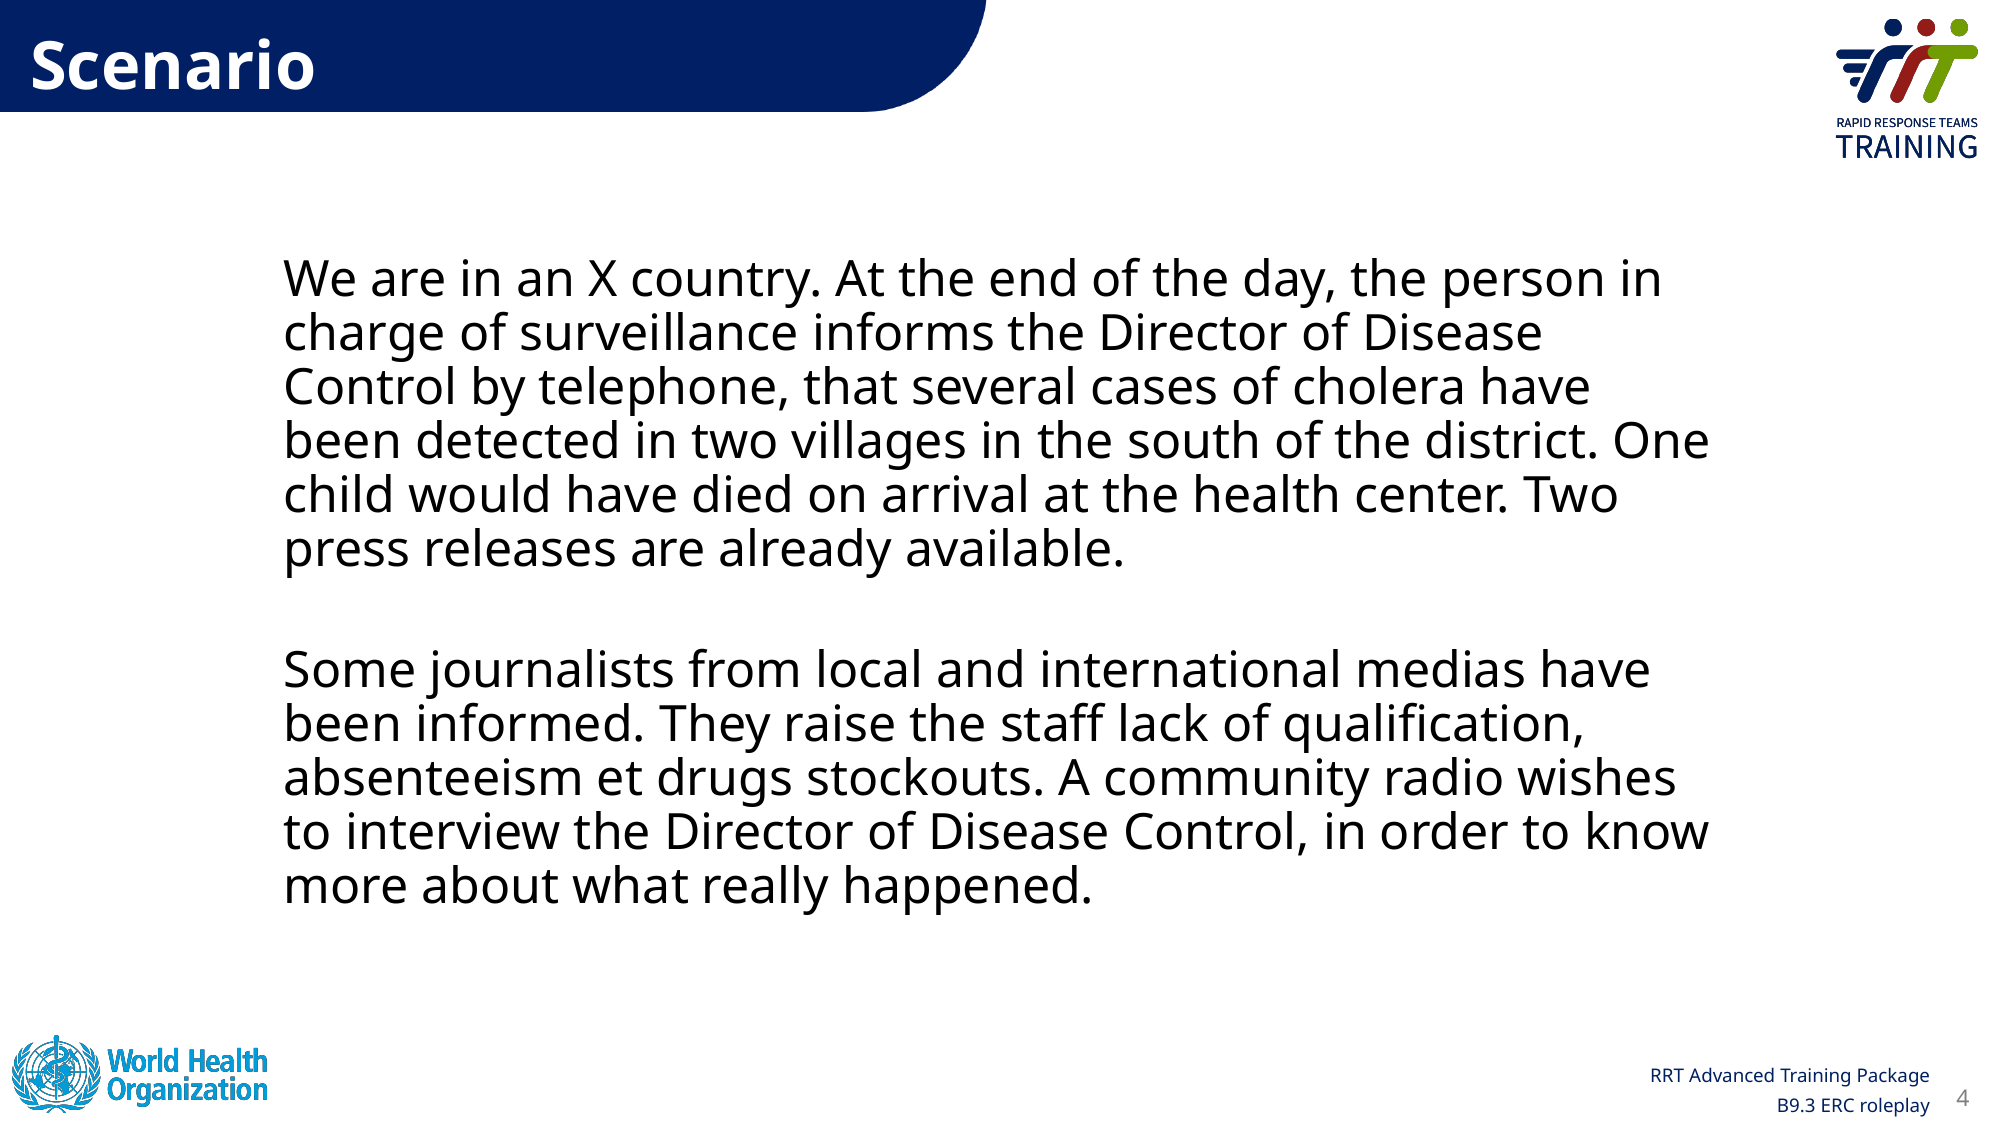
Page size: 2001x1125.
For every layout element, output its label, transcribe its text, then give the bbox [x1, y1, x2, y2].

picture [30, 1083, 37, 1091]
picture [12, 1083, 48, 1113]
list We are in an X country. At the end of the day, the person in charge of surveillance informs the Director of Disease Control by telephone, that several cases of cholera have been detected in two villages in the south of the district. One child would have died on arrival at the health center. Two press releases are already available. Some journalists from local and international medias have been informed. They raise the staff lack of qualification, absenteeism et drugs stockouts. A community radio wishes to interview the Director of Disease Control, in order to know more about what really happened. [275, 245, 1724, 880]
picture [24, 1054, 36, 1087]
picture [12, 1035, 54, 1068]
picture [22, 1062, 26, 1077]
picture [0, 0, 987, 112]
picture [50, 1108, 62, 1113]
picture [36, 1088, 78, 1105]
picture [46, 1056, 54, 1062]
title Scenario [22, 14, 1490, 122]
picture [59, 1035, 267, 1113]
picture [40, 1062, 47, 1070]
picture [1835, 19, 1978, 167]
picture [34, 1054, 43, 1078]
picture [71, 1053, 90, 1091]
